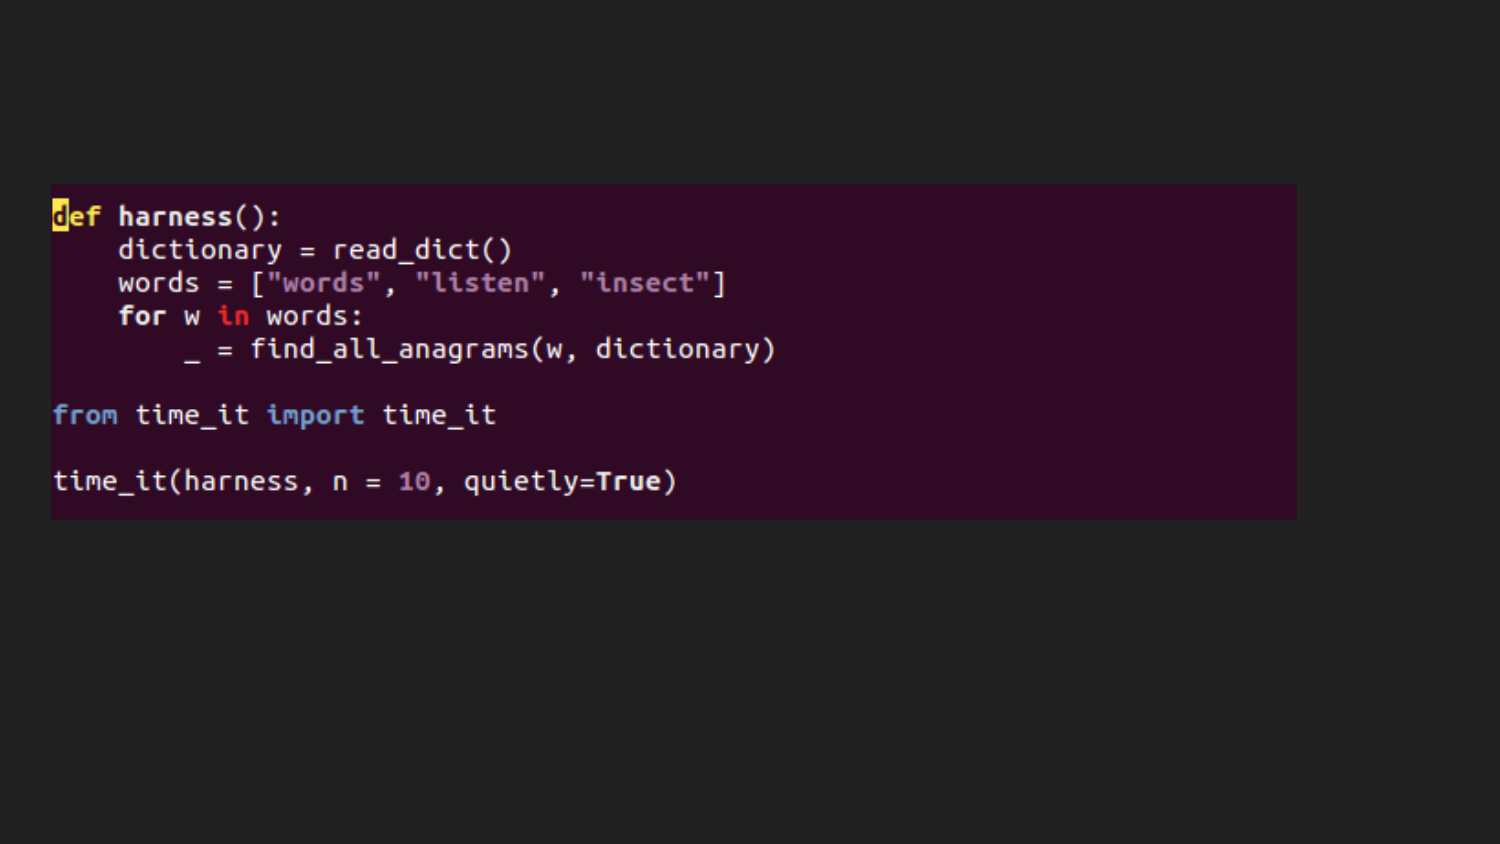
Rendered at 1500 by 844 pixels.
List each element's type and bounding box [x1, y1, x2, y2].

picture [50, 184, 1297, 520]
